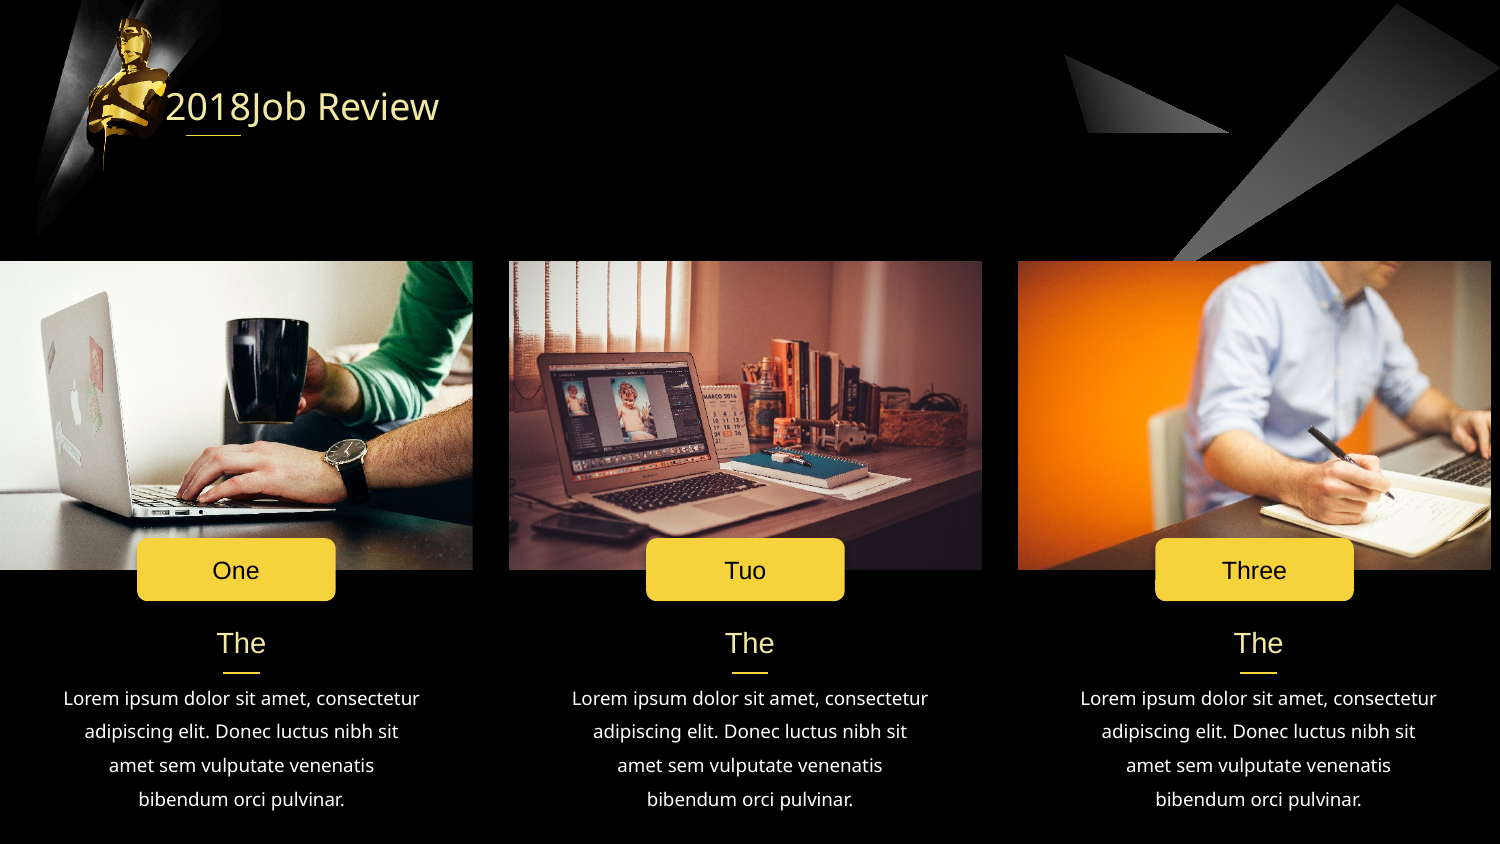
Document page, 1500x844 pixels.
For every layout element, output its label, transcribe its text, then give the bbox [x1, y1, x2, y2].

text_box Lorem ipsum dolor sit amet, consectetur adipiscing elit. Donec luctus nibh sit amet sem vulputate venenatis bibendum orci pulvinar. [47, 667, 436, 818]
picture [1018, 261, 1491, 570]
picture [0, 0, 316, 236]
text_box Lorem ipsum dolor sit amet, consectetur adipiscing elit. Donec luctus nibh sit amet sem vulputate venenatis bibendum orci pulvinar. [555, 667, 945, 818]
text_box One [136, 570, 337, 603]
text_box Three [1154, 570, 1355, 603]
picture [509, 261, 982, 570]
text_box 2018Job Review [150, 75, 455, 135]
text_box The [1218, 617, 1299, 667]
text_box Tuo [645, 570, 846, 603]
text_box Lorem ipsum dolor sit amet, consectetur adipiscing elit. Donec luctus nibh sit amet sem vulputate venenatis bibendum orci pulvinar. [1064, 667, 1453, 818]
text_box The [709, 617, 790, 667]
text_box The [201, 617, 282, 667]
text_box [1171, 2, 1500, 261]
picture [0, 261, 473, 570]
text_box [1063, 52, 1230, 134]
